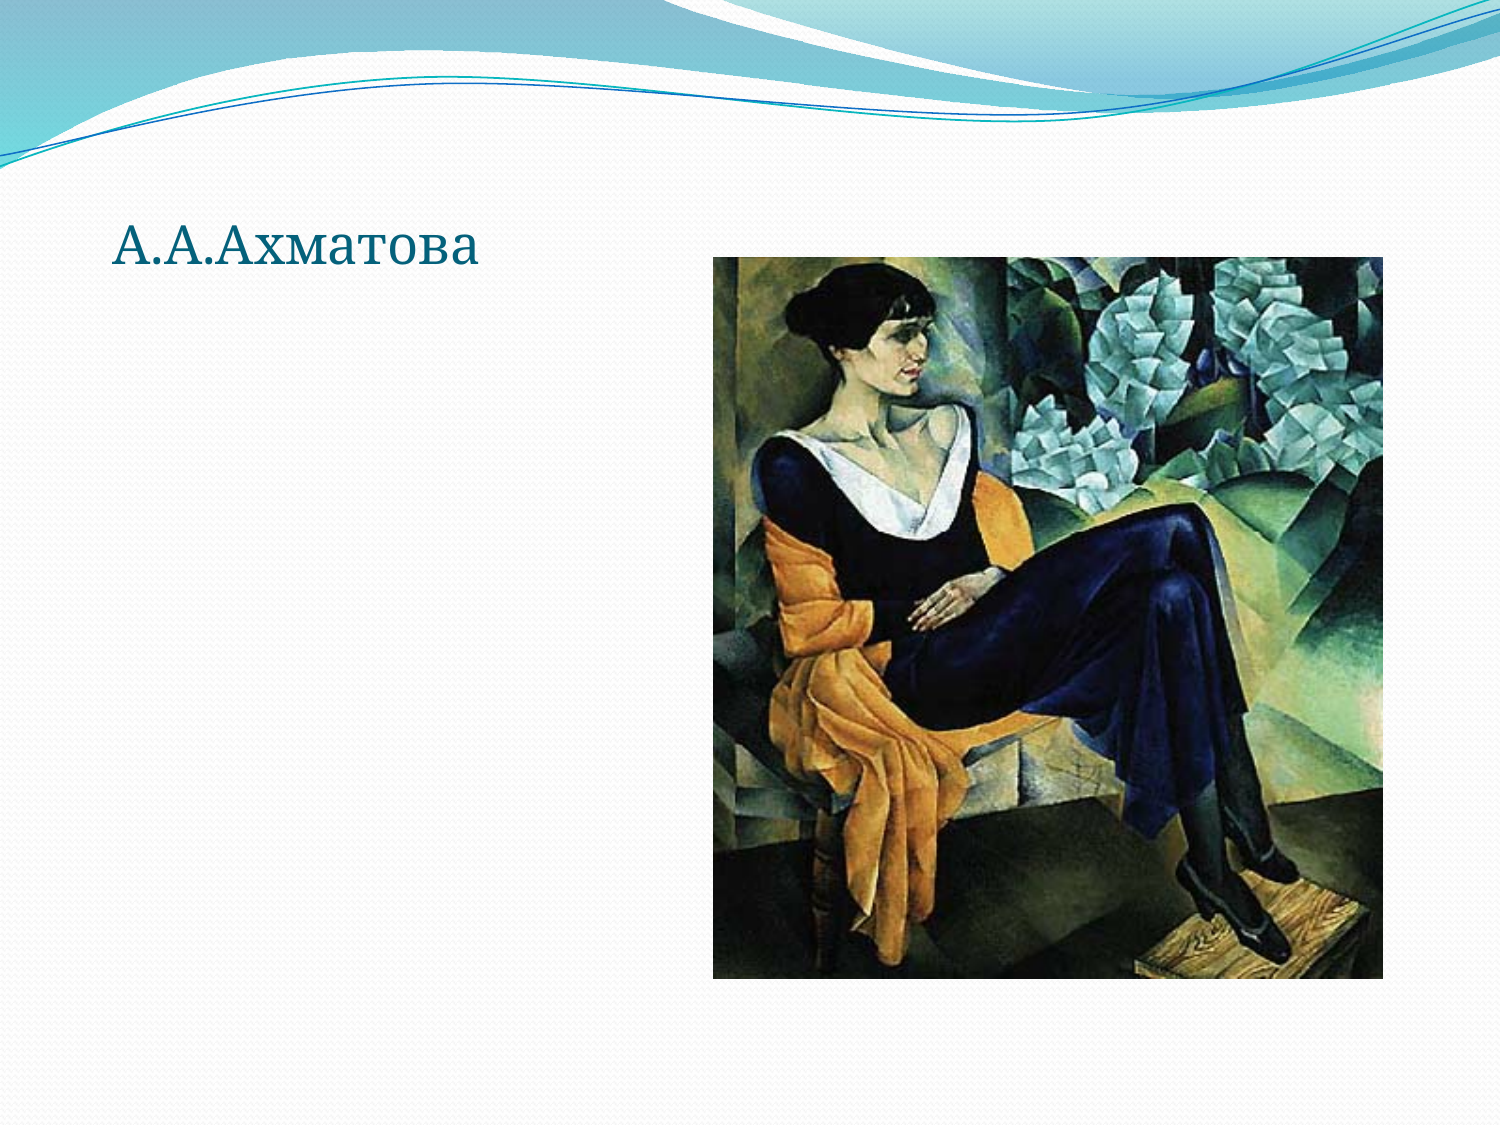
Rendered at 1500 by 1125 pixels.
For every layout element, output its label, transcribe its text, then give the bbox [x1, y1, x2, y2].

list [712, 257, 1383, 979]
title А.А.Ахматова [112, 84, 563, 275]
